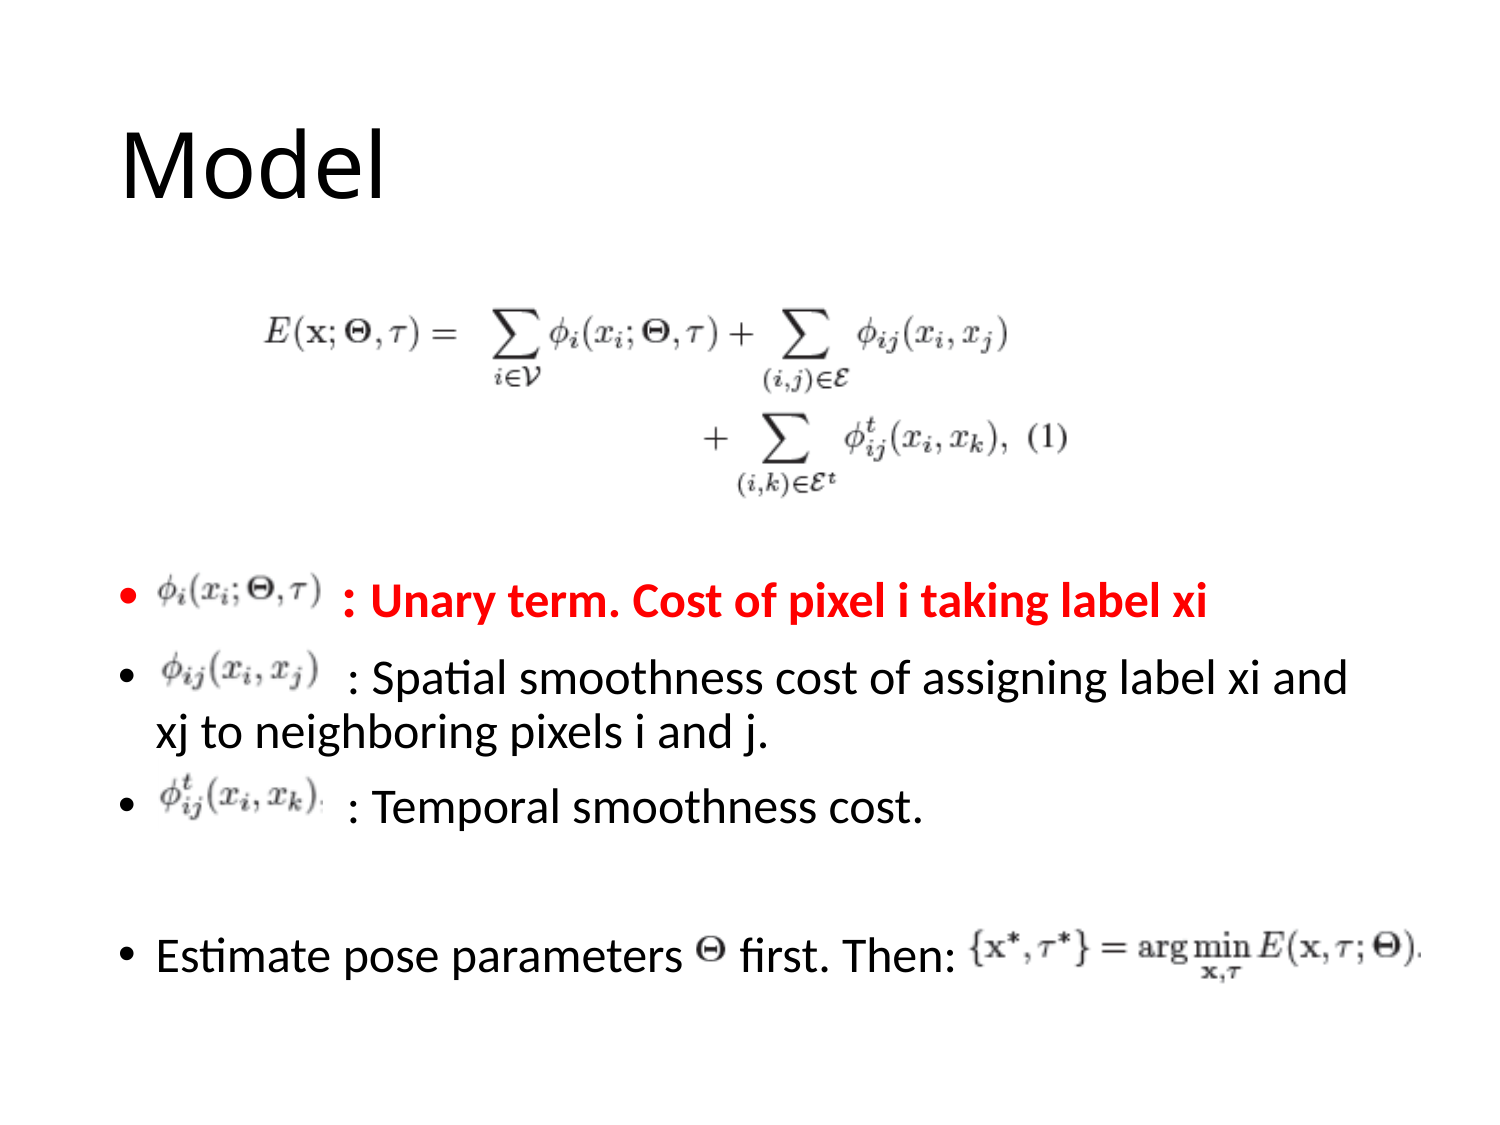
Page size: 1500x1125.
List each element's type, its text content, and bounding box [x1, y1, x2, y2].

title Model [103, 59, 1397, 278]
picture [152, 549, 329, 705]
picture [260, 299, 1087, 506]
picture [687, 925, 735, 976]
picture [962, 911, 1421, 986]
list : Unary term. Cost of pixel i taking label xi : Spatial smoothness cost of assigning label xi and xj to neighboring pixels i and j. : Temporal smoothness cost. Estimate pose parameters first. Then: [103, 301, 1397, 1109]
picture [156, 758, 324, 829]
